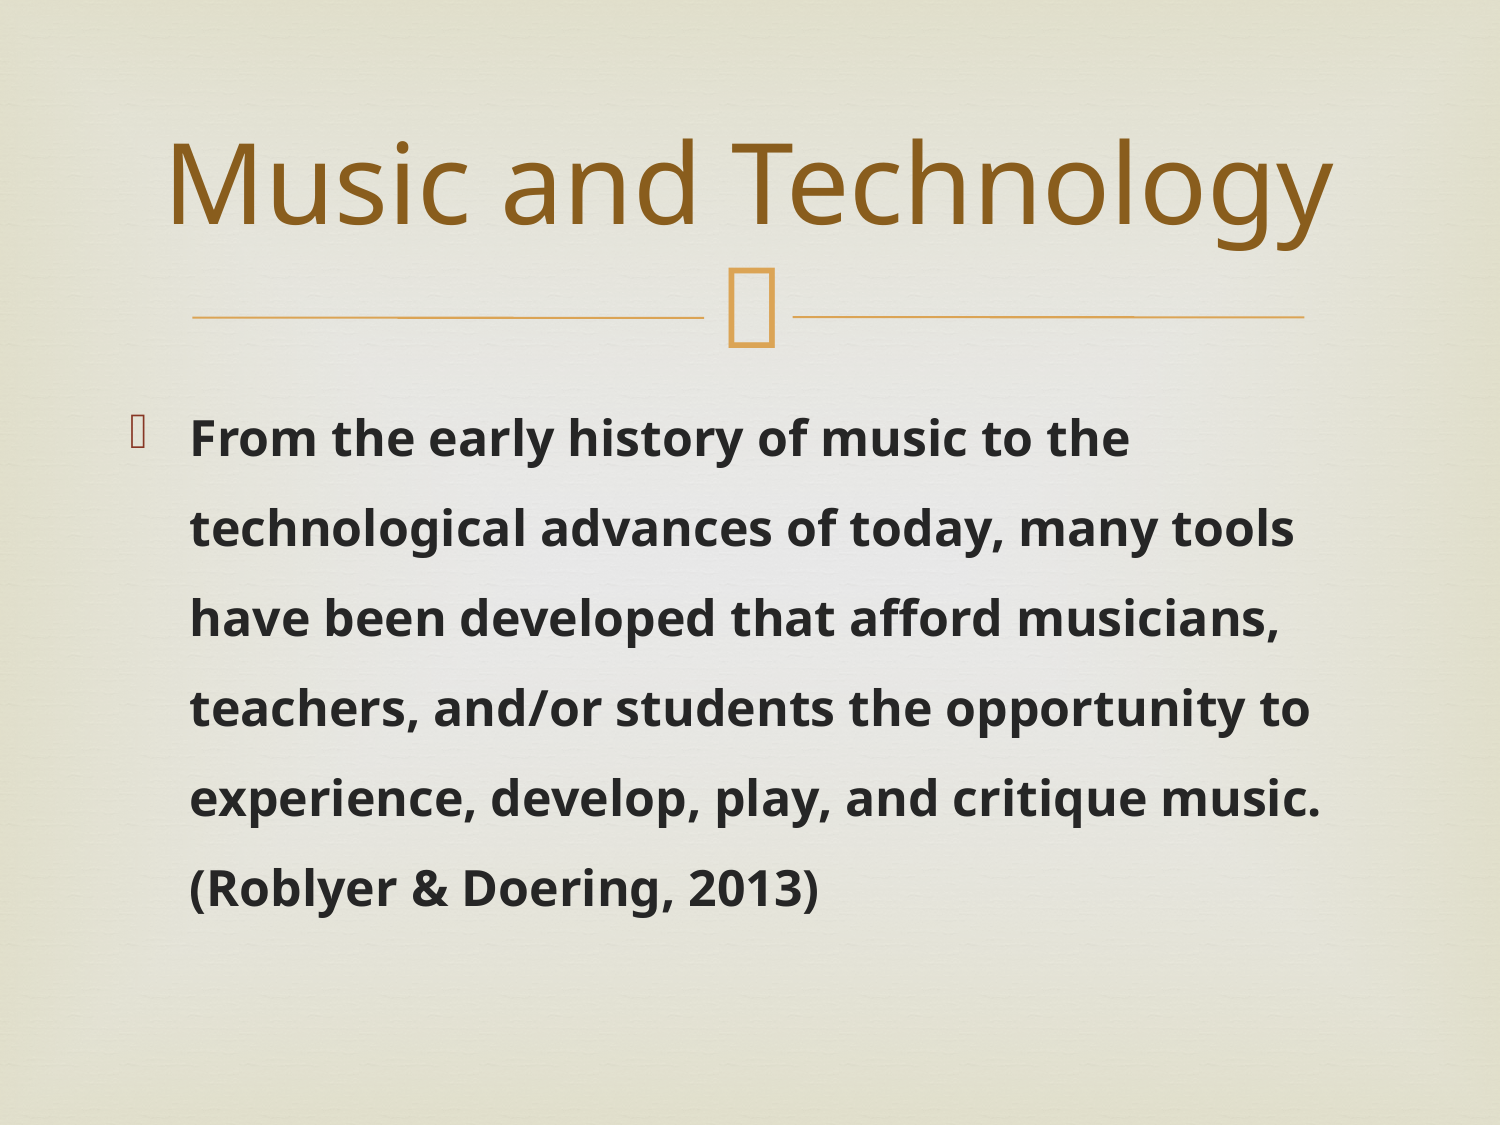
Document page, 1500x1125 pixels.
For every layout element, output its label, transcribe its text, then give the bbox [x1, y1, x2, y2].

list From the early history of music to the technological advances of today, many tools have been developed that afford musicians, teachers, and/or students the opportunity to experience, develop, play, and critique music. (Roblyer & Doering, 2013) [114, 368, 1386, 1005]
title Music and Technology [112, 93, 1386, 267]
